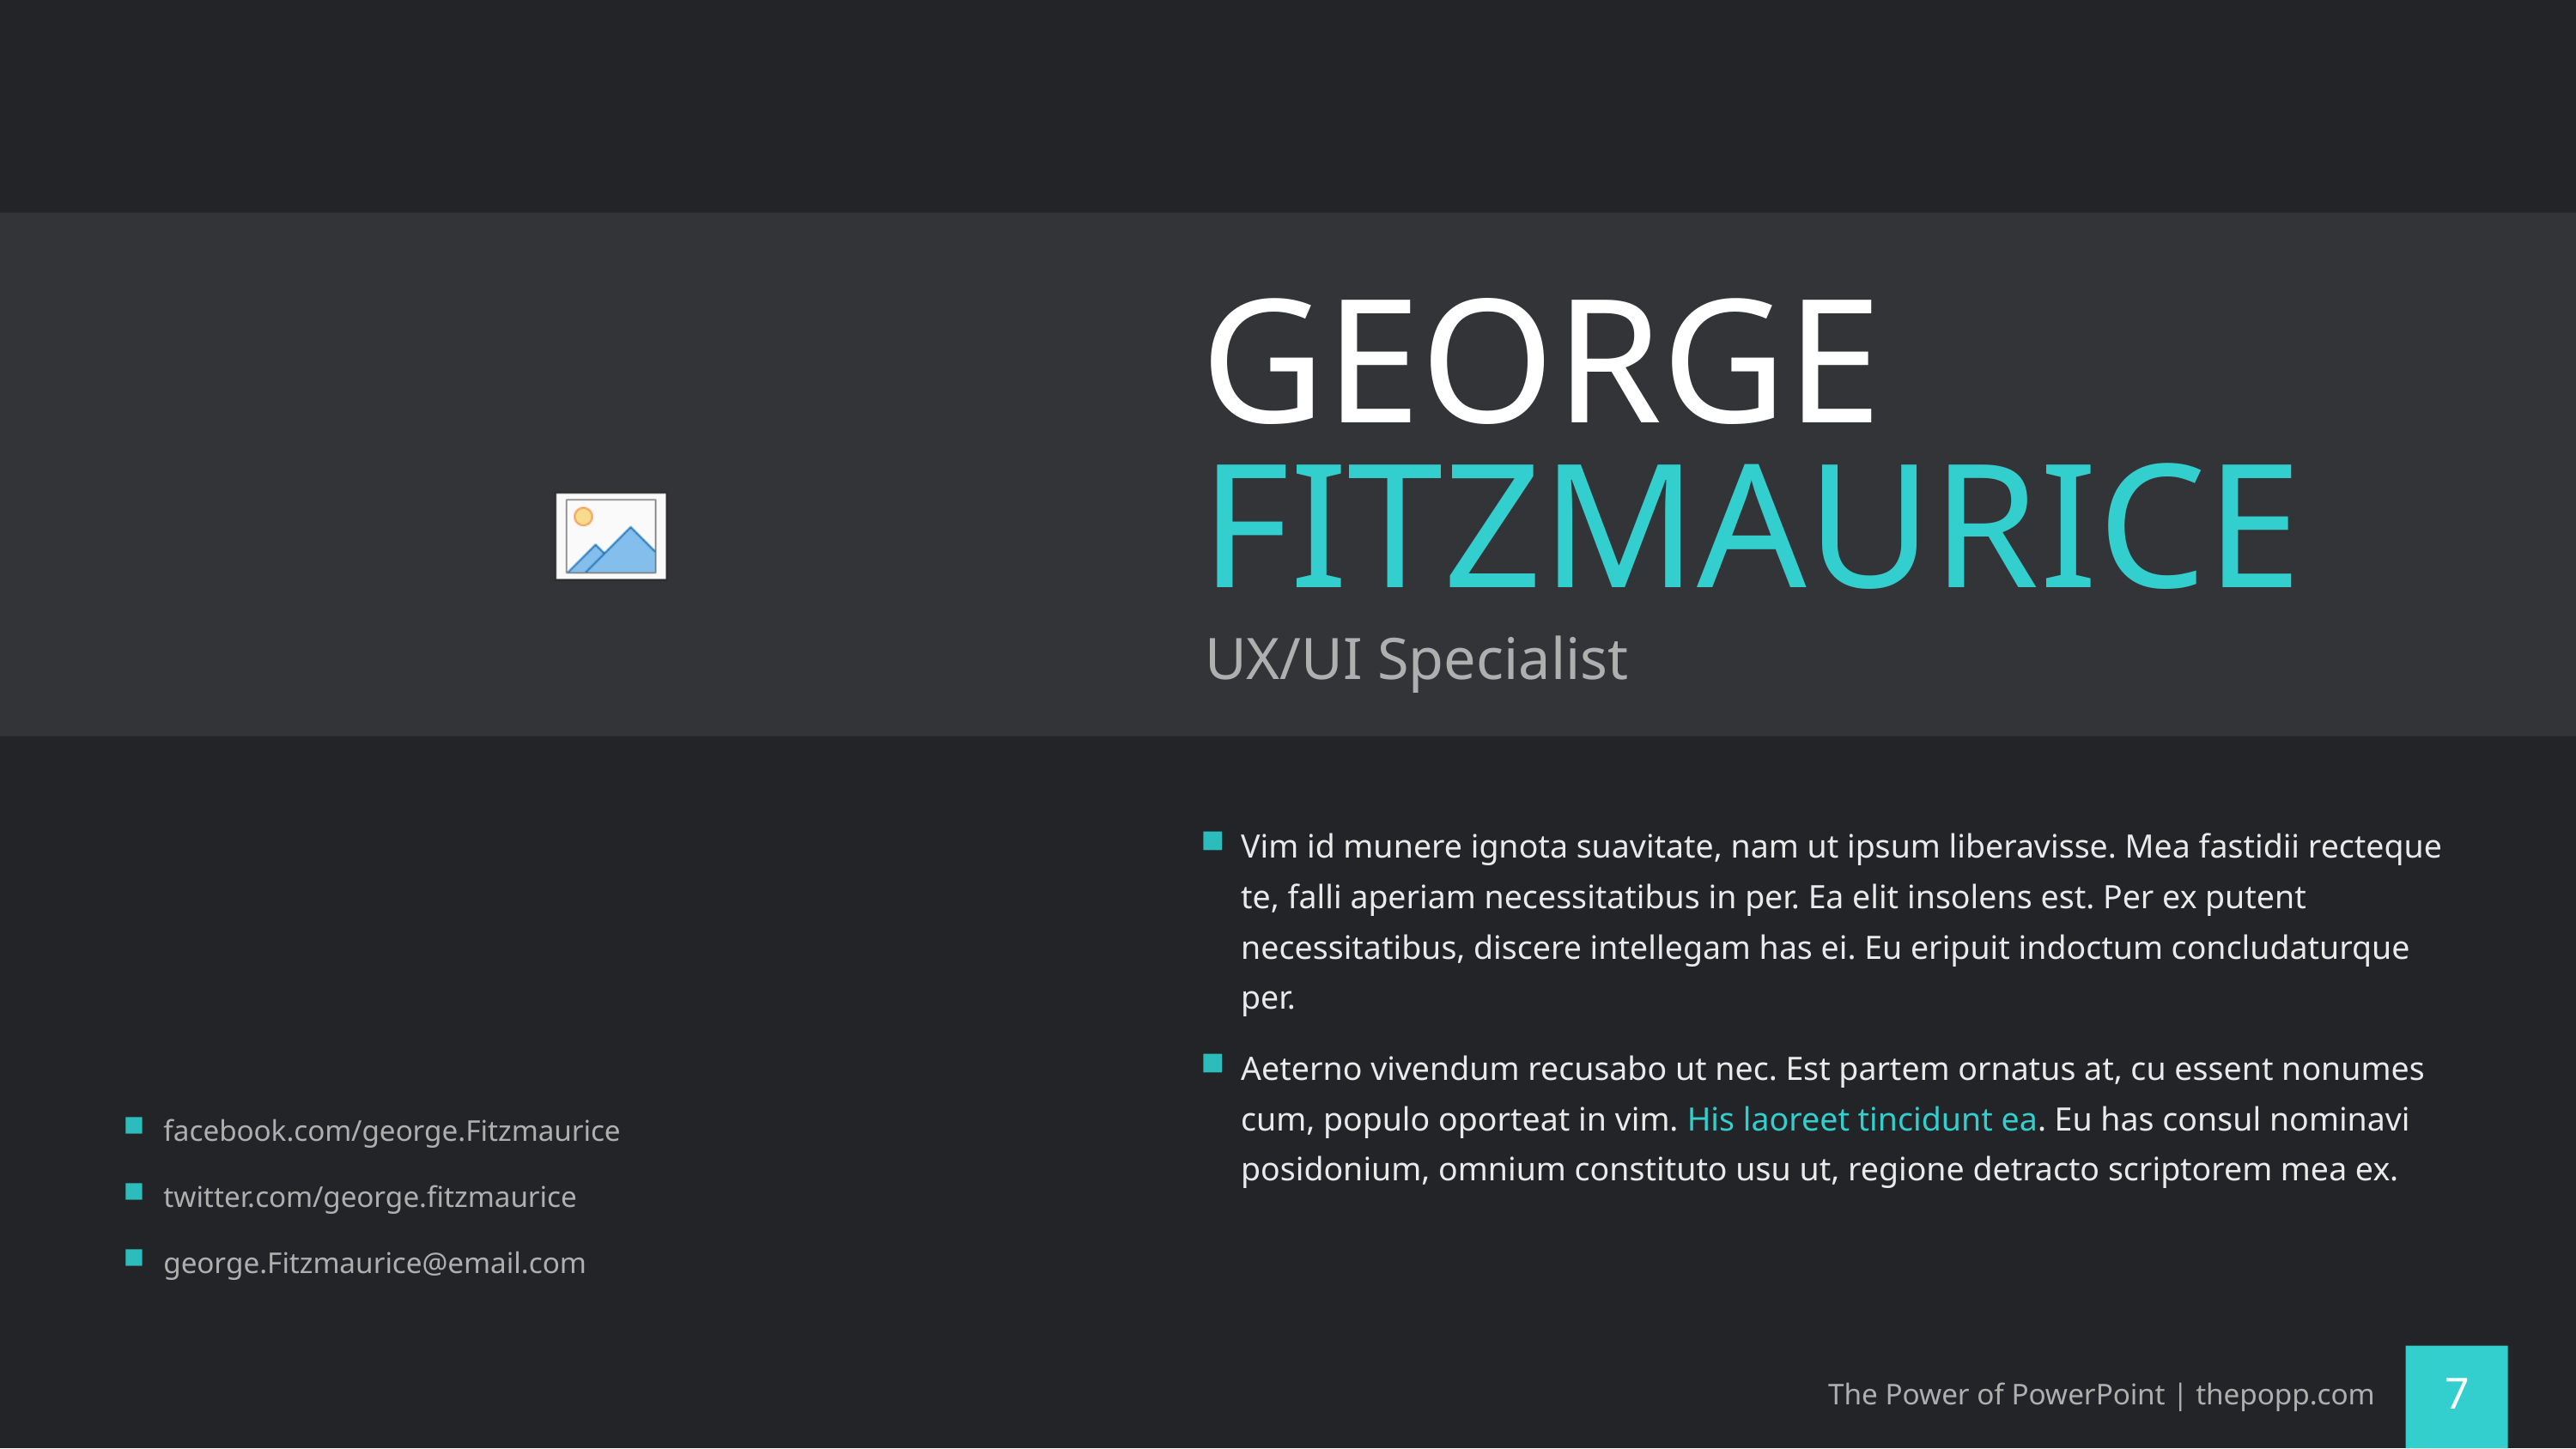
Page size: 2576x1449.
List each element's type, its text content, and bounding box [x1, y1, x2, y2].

list facebook.com/george.Fitzmaurice twitter.com/george.fitzmaurice george.Fitzmaurice@email.com [110, 1095, 1113, 1341]
list UX/UI Specialist [1192, 594, 2466, 722]
footer The Power of PowerPoint | thepopp.com [1519, 1356, 2389, 1434]
list Vim id munere ignota suavitate, nam ut ipsum liberavisse. Mea fastidii recteque te, falli aperiam necessitatibus in per. Ea elit insolens est. Per ex putent necessitatibus, discere intellegam has ei. Eu eripuit indoctum concludaturque per. Aeterno vivendum recusabo ut nec. Est partem ornatus at, cu essent nonumes cum, populo oporteat in vim. His laoreet tincidunt ea. Eu has consul nominavi posidonium, omnium constituto usu ut, regione detracto scriptorem mea ex. [1188, 808, 2462, 1285]
picture [110, 0, 1113, 1073]
slide_number 7 [2404, 1356, 2509, 1434]
title GEORGE FITZMAURICE [1188, 234, 2462, 627]
